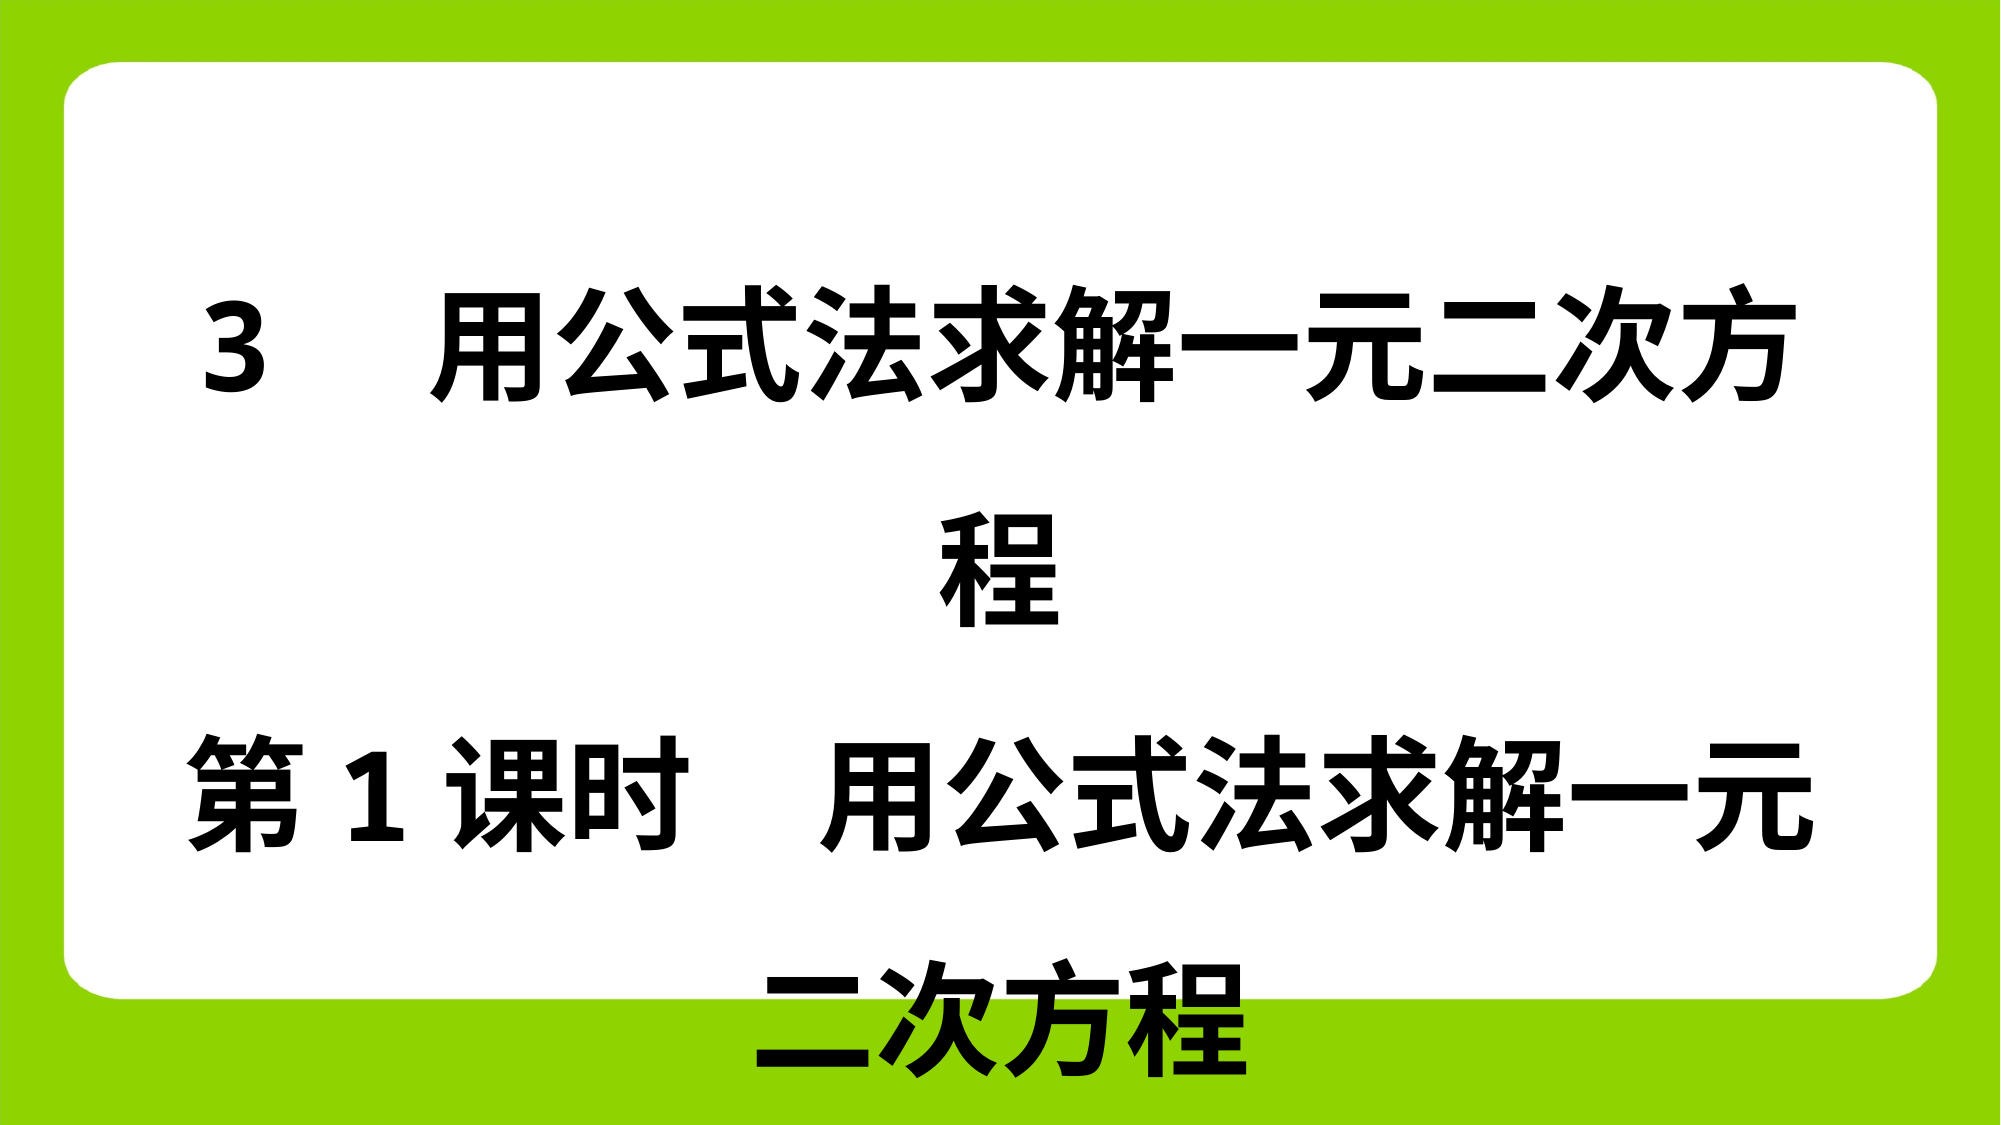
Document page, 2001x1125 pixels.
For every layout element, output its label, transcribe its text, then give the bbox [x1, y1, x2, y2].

text_box 3 用公式法求解一元二次方程 第1课时 用公式法求解一元二次方程 [125, 184, 1874, 1100]
picture [0, 0, 2001, 1125]
